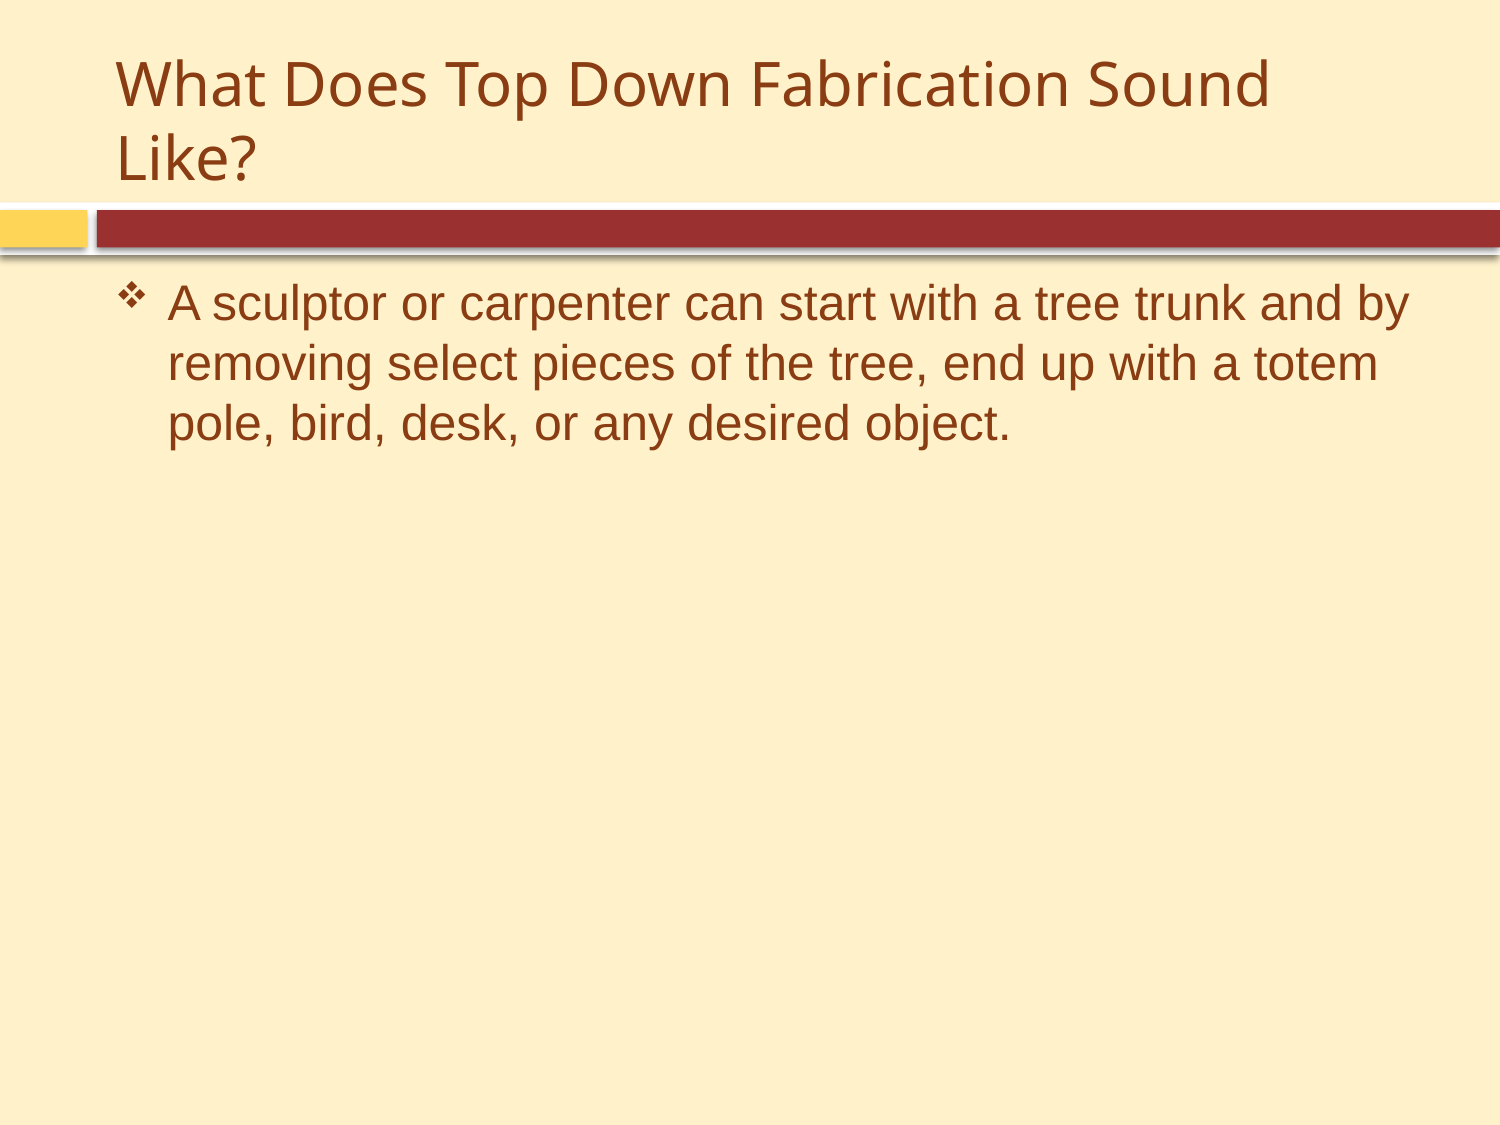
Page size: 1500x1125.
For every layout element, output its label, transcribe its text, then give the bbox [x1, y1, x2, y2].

title What Does Top Down Fabrication Sound Like? [100, 37, 1438, 200]
list A sculptor or carpenter can start with a tree trunk and by removing select pieces of the tree, end up with a totem pole, bird, desk, or any desired object. [100, 262, 1438, 1000]
